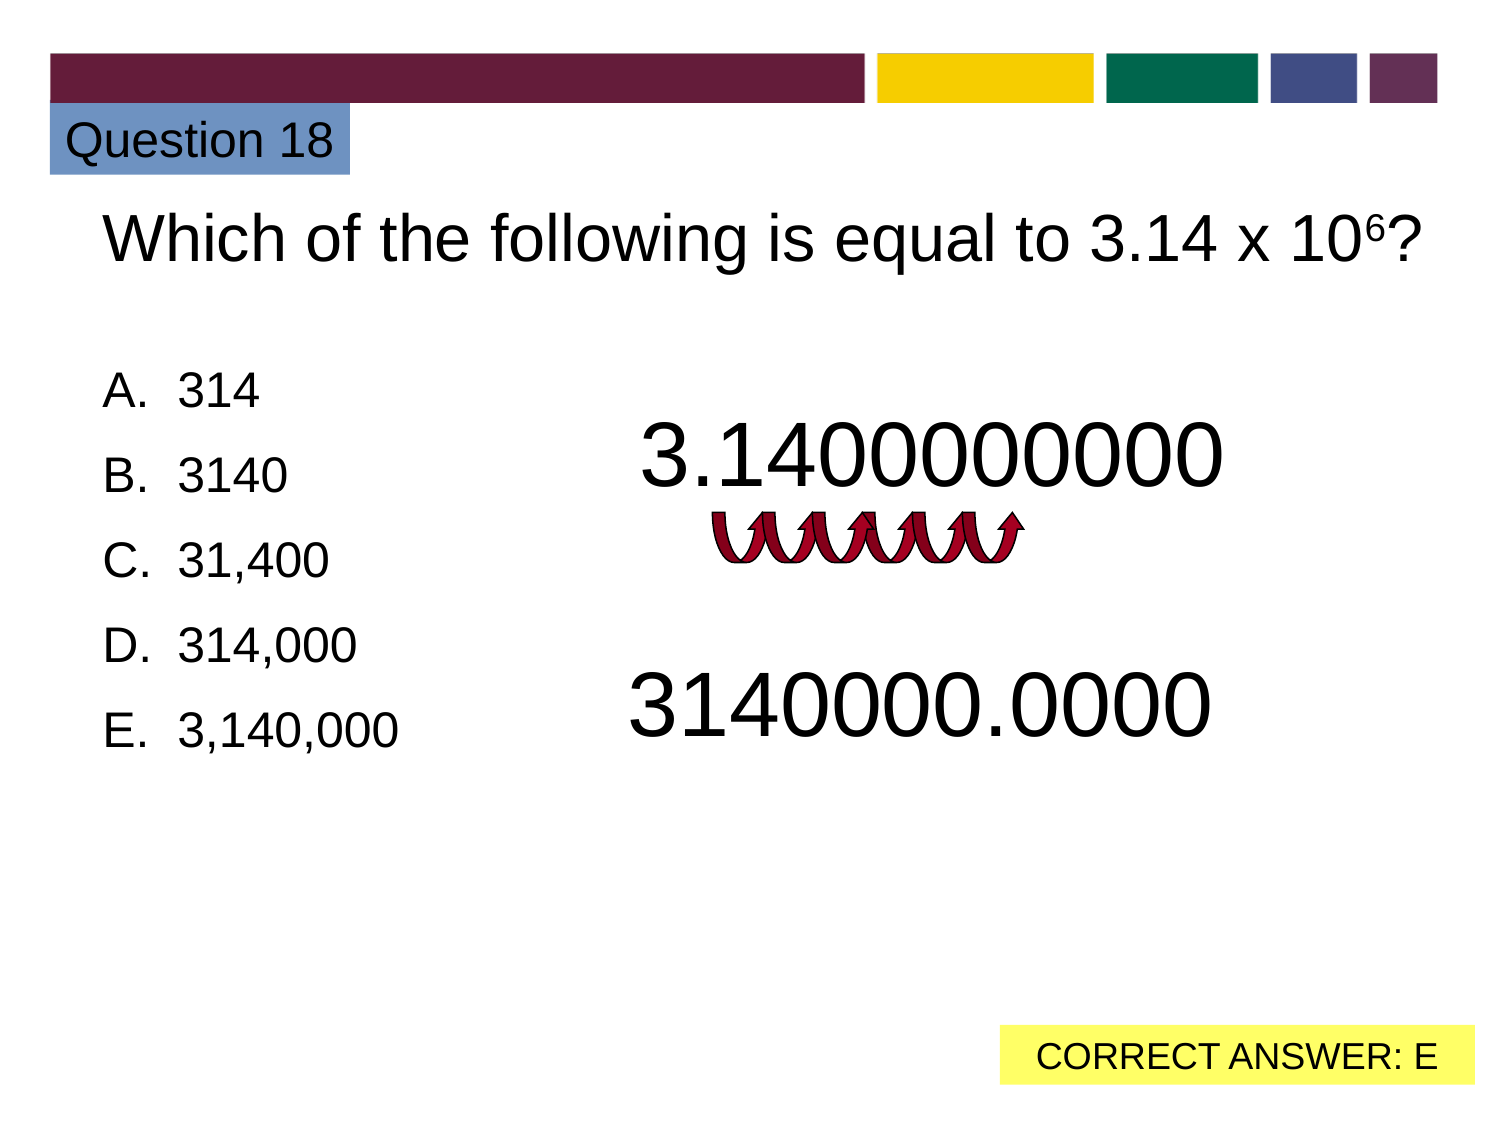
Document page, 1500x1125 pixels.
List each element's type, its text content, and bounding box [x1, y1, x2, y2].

text_box CORRECT ANSWER: E [999, 1024, 1475, 1085]
text_box 3.1400000000 [624, 387, 1313, 513]
picture [37, 37, 1438, 103]
text_box [962, 512, 1024, 563]
text_box 3140000.0000 [612, 637, 1325, 763]
text_box [712, 512, 766, 563]
text_box 314 3140 31,400 314,000 3,140,000 [87, 349, 463, 765]
text_box Question 18 [49, 111, 350, 175]
text_box [762, 512, 816, 563]
text_box [912, 512, 966, 563]
text_box Which of the following is equal to 3.14 x 106? [87, 187, 1463, 283]
text_box [812, 512, 874, 563]
text_box [863, 512, 916, 563]
